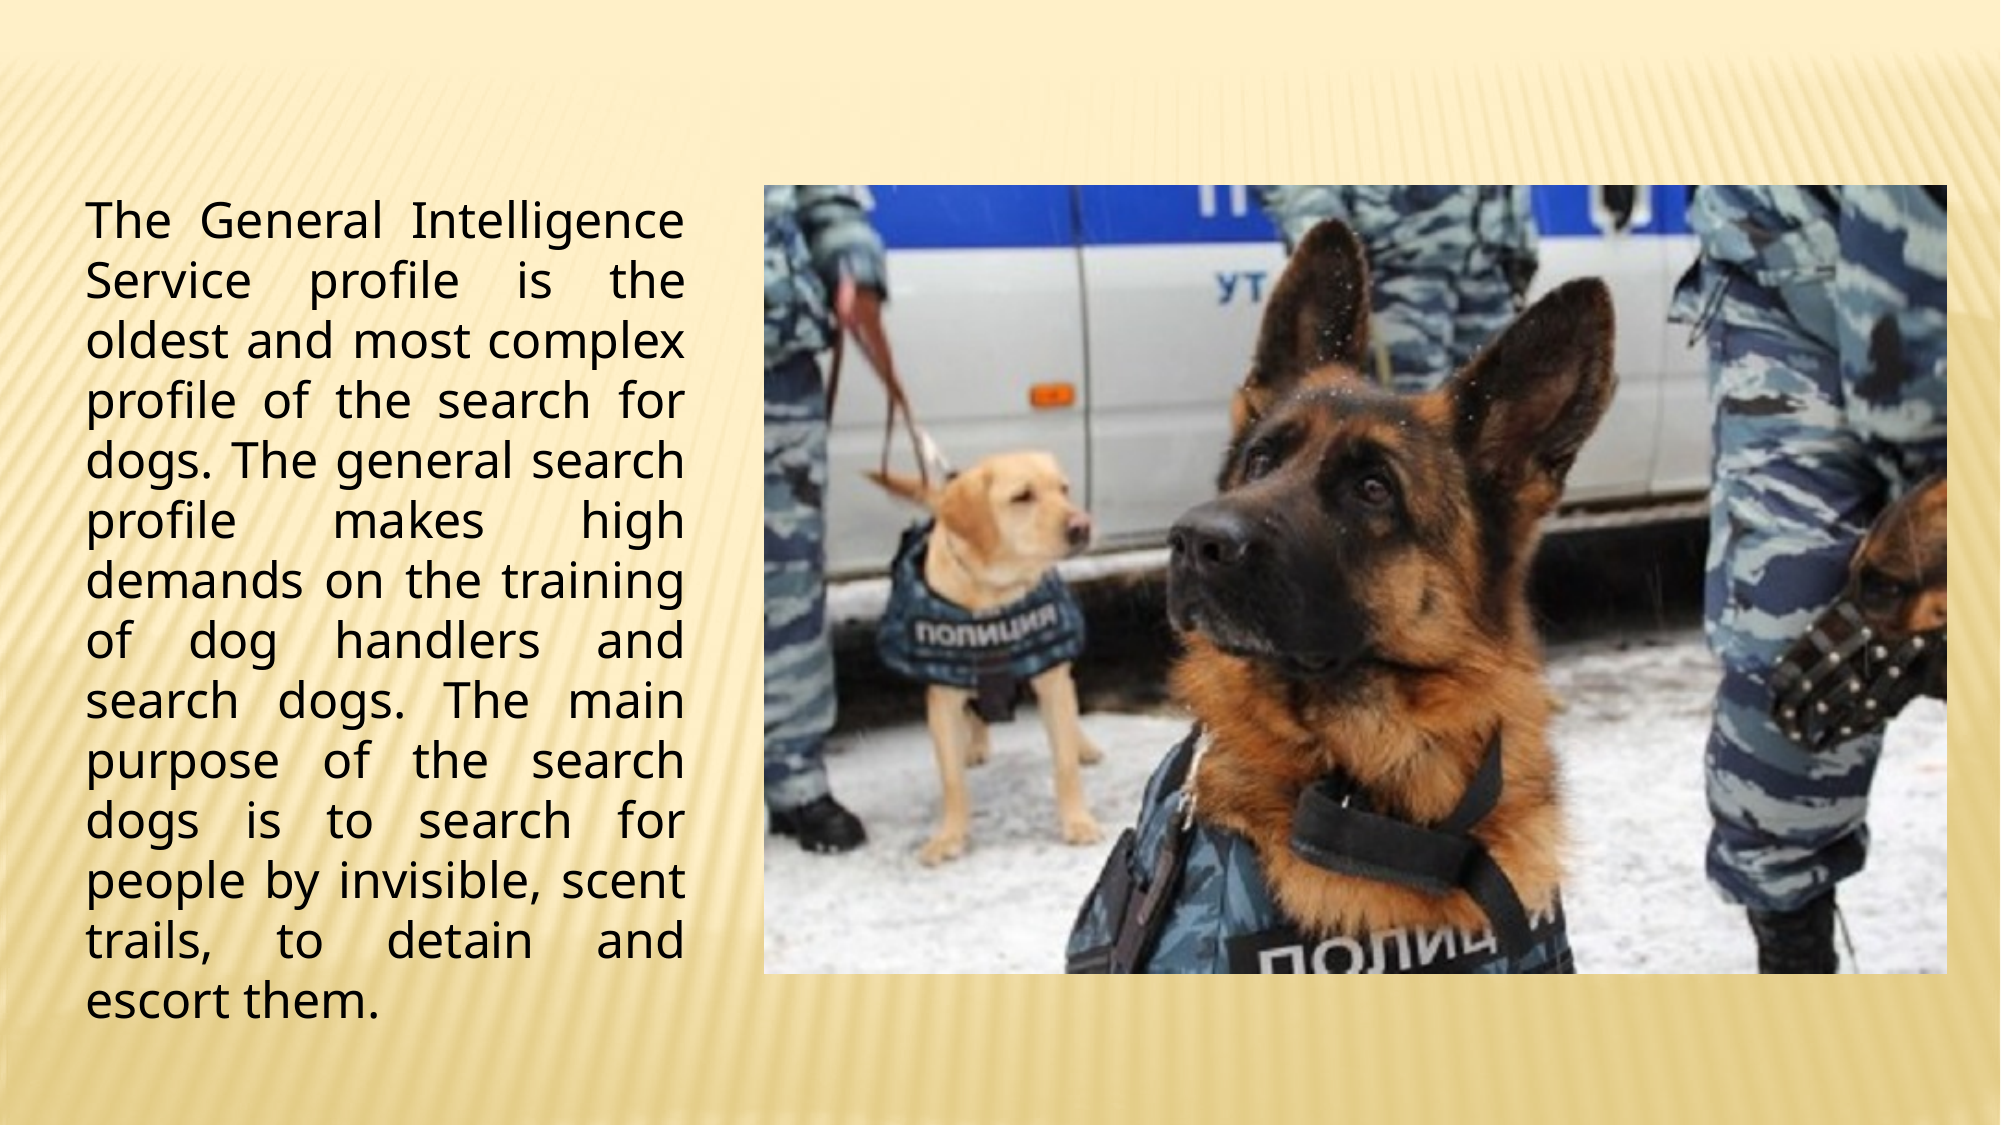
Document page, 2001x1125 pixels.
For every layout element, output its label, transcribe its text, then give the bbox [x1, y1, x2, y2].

text_box The General Intelligence Service profile is the oldest and most complex profile of the search for dogs. The general search profile makes high demands on the training of dog handlers and search dogs. The main purpose of the search dogs is to search for people by invisible, scent trails, to detain and escort them. [70, 180, 702, 1036]
picture [764, 184, 1947, 975]
